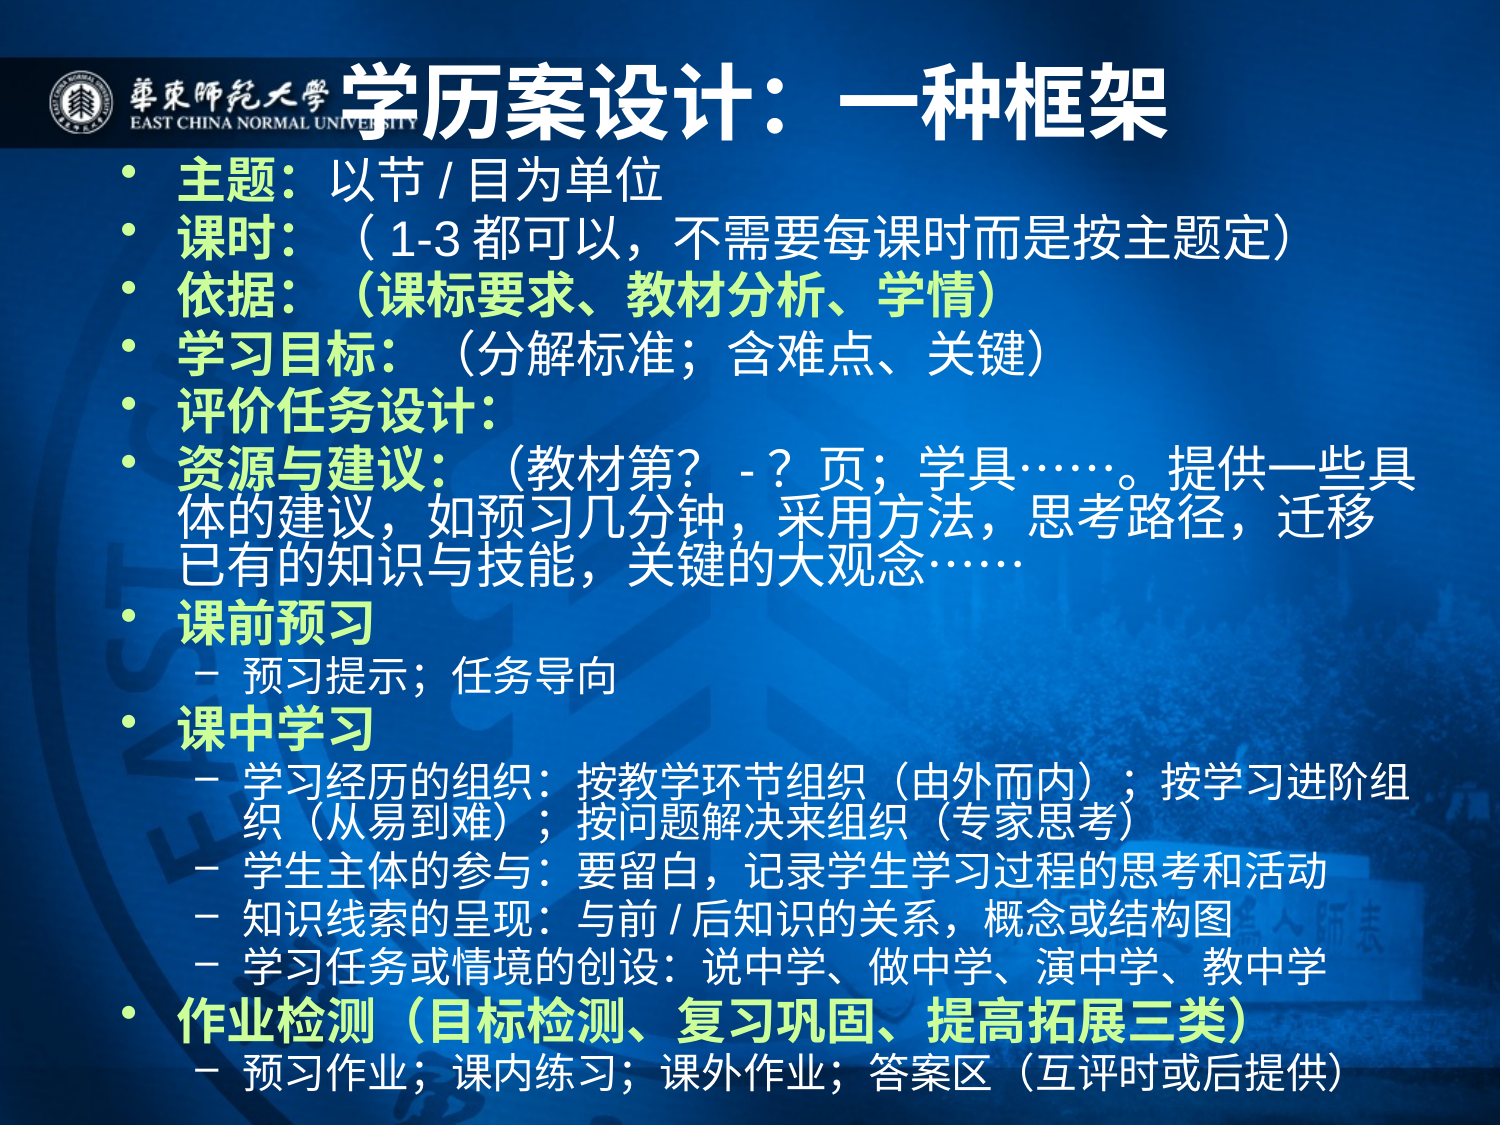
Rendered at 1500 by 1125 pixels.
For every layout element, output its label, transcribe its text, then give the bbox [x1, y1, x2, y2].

list 主题：以节/目为单位 课时：（1-3都可以，不需要每课时而是按主题定） 依据：（课标要求、教材分析、学情） 学习目标：（分解标准；含难点、关键） 评价任务设计： 资源与建议：（教材第？-？页；学具……。提供一些具体的建议，如预习几分钟，采用方法，思考路径，迁移已有的知识与技能，关键的大观念…… 课前预习 预习提示；任务导向 课中学习 学习经历的组织：按教学环节组织（由外而内）；按学习进阶组织（从易到难）；按问题解决来组织（专家思考） 学生主体的参与：要留白，记录学生学习过程的思考和活动 知识线索的呈现：与前/后知识的关系，概念或结构图 学习任务或情境的创设：说中学、做中学、演中学、教中学 作业检测（目标检测、复习巩固、提高拓展三类） 预习作业；课内练习；课外作业；答案区（互评时或后提供） [105, 152, 1441, 1027]
picture [0, 0, 1500, 1125]
title 学历案设计：一种框架 [116, 0, 1393, 152]
